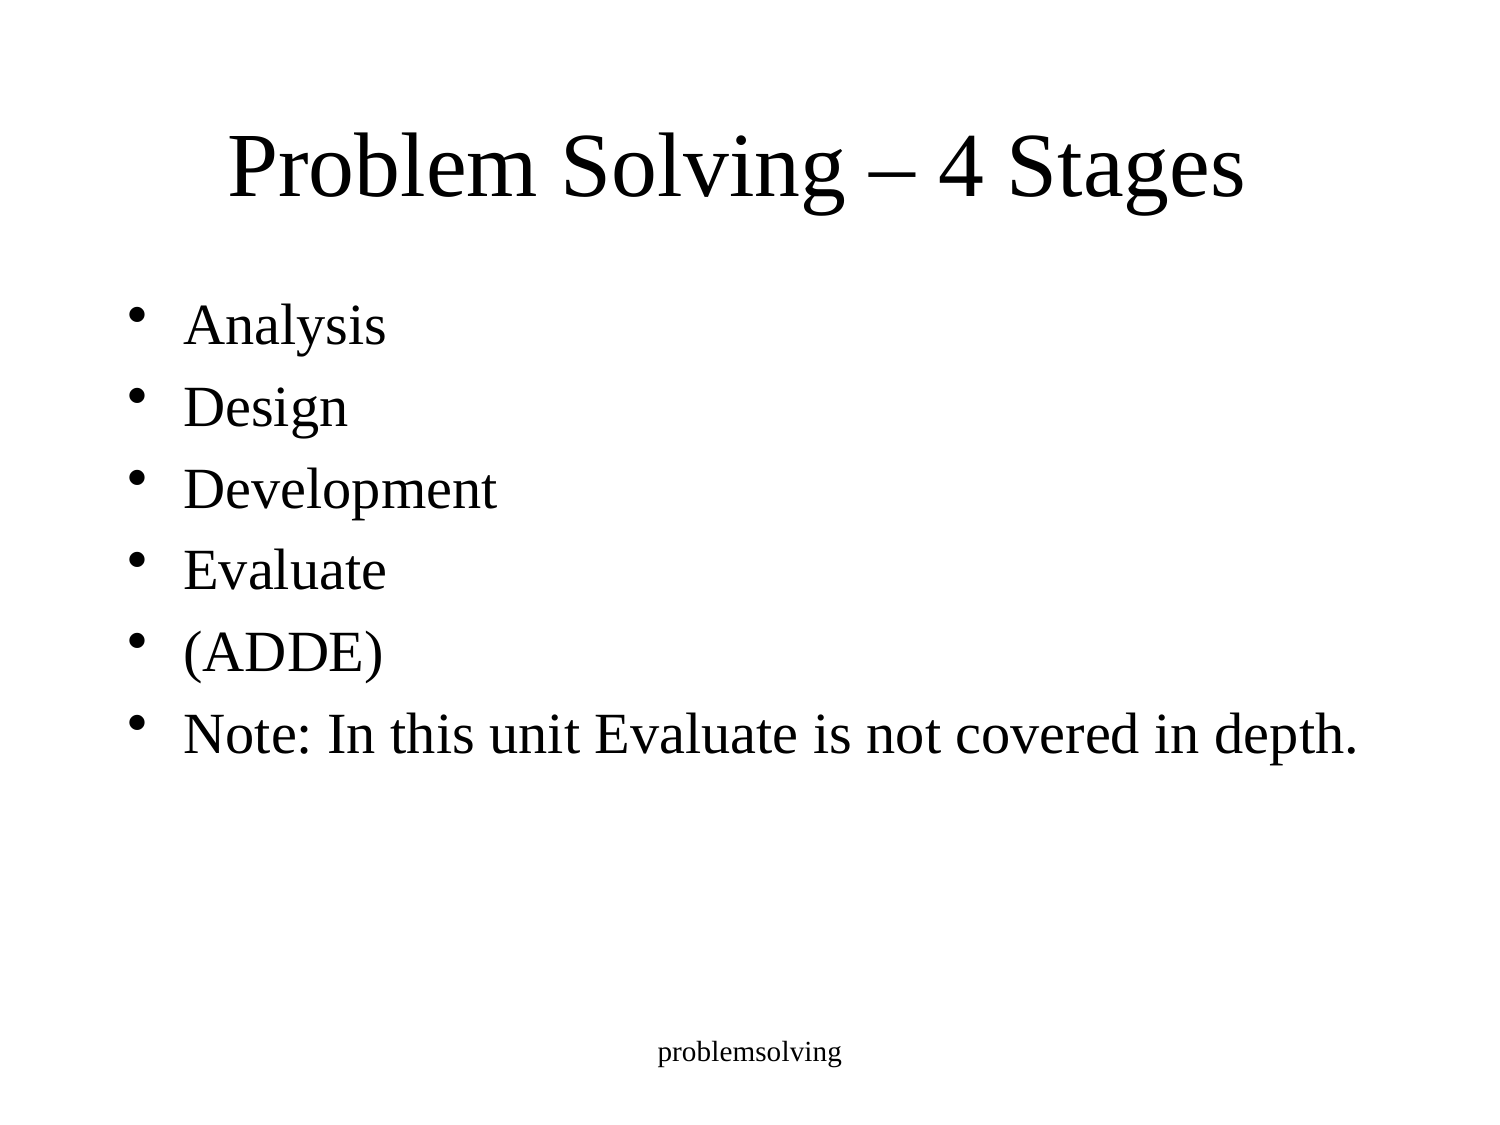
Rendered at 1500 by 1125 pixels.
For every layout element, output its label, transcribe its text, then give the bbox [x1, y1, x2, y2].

title Problem Solving – 4 Stages [100, 66, 1376, 255]
list Analysis Design Development Evaluate (ADDE) Note: In this unit Evaluate is not covered in depth. [111, 278, 1400, 1048]
footer problemsolving [512, 1048, 988, 1101]
